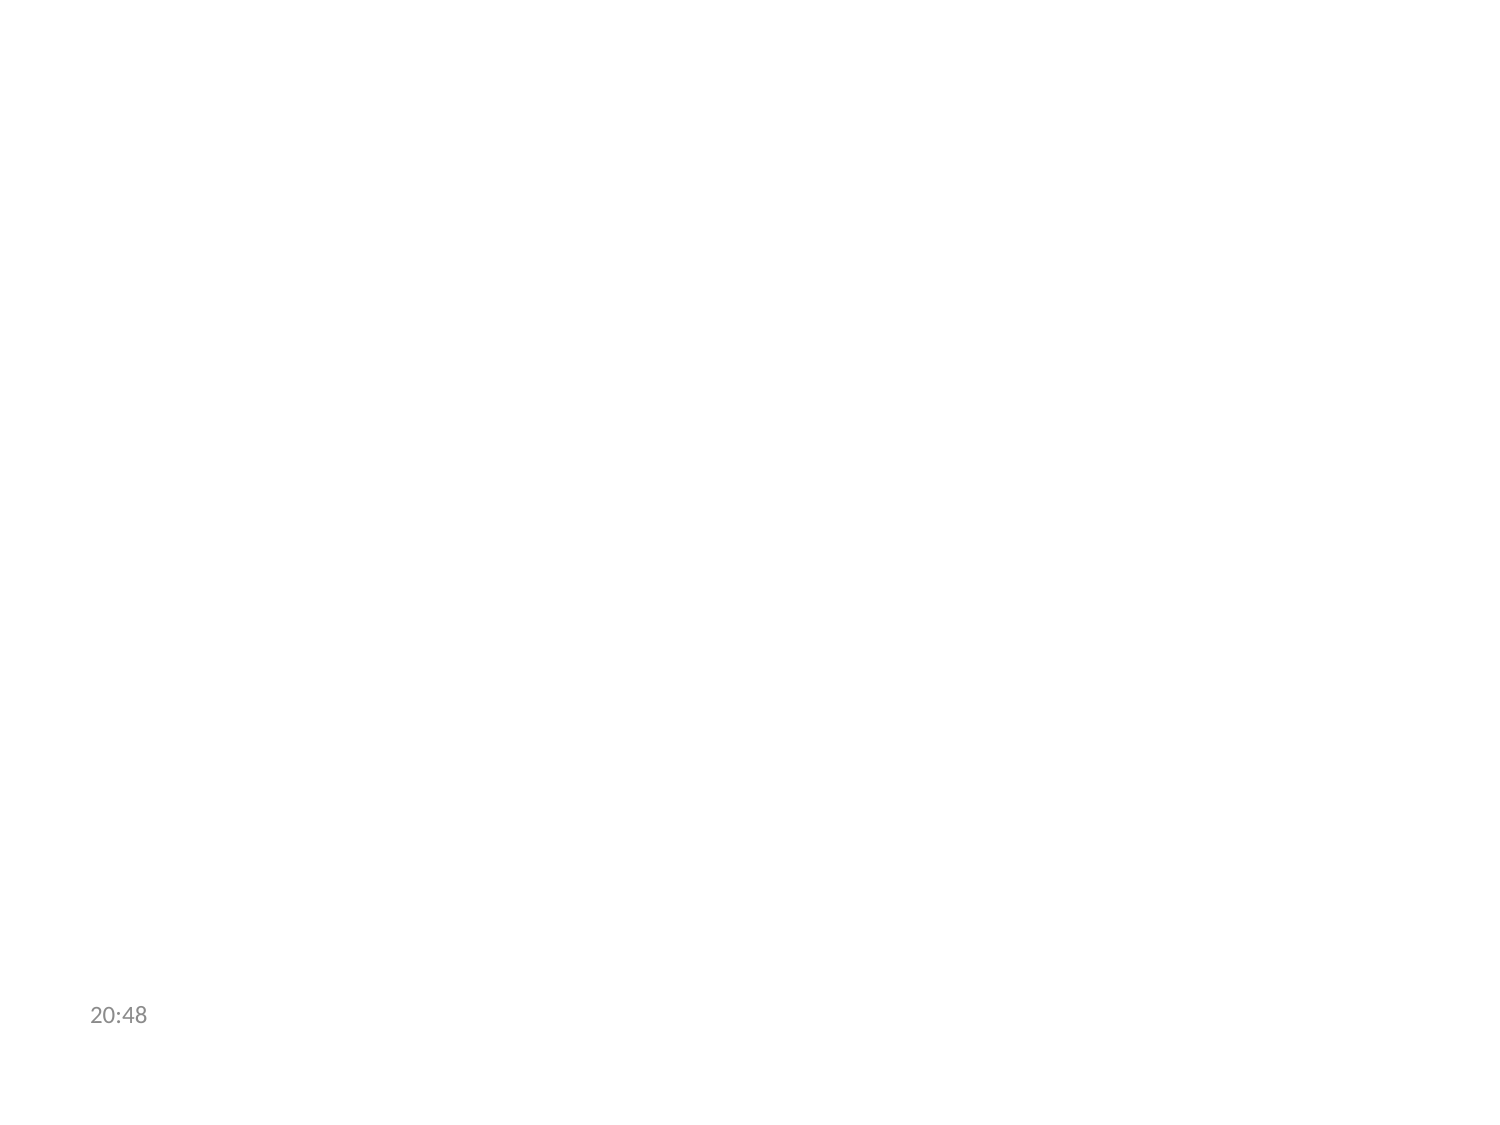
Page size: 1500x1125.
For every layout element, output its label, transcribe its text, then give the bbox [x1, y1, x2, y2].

text_box 15:35 [75, 983, 425, 1044]
